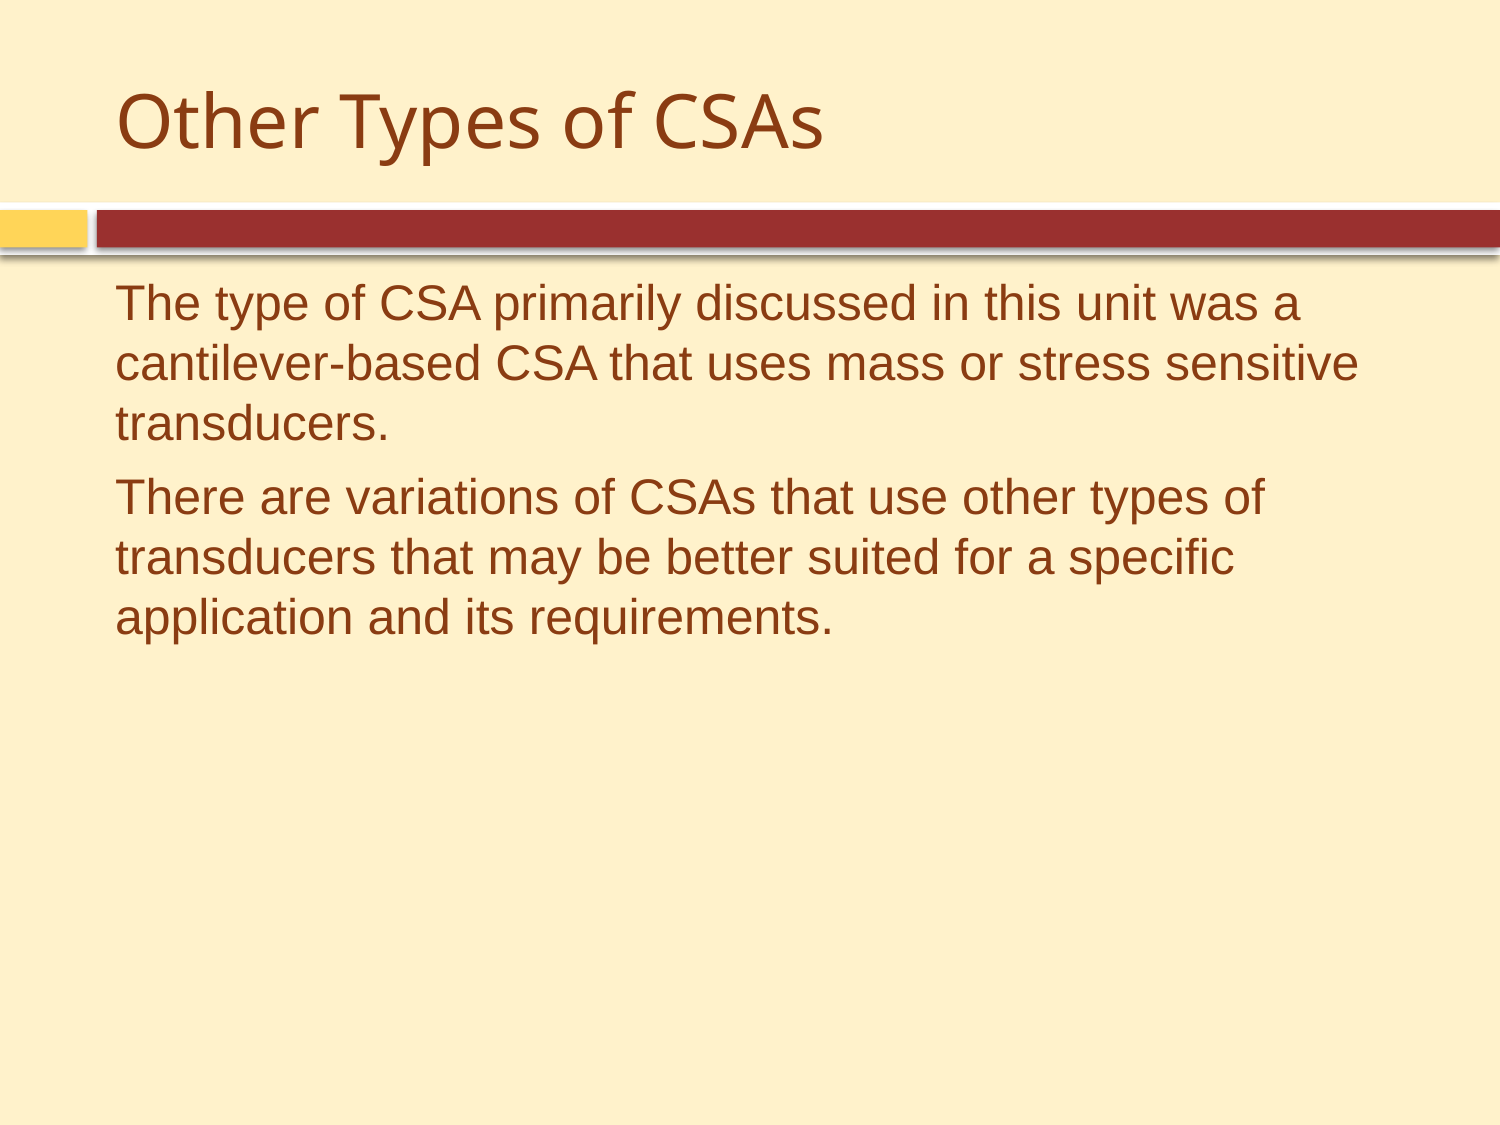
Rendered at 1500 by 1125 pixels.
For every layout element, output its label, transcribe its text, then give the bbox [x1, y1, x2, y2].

title Other Types of CSAs [100, 37, 1438, 200]
list The type of CSA primarily discussed in this unit was a cantilever-based CSA that uses mass or stress sensitive transducers. There are variations of CSAs that use other types of transducers that may be better suited for a specific application and its requirements. [100, 262, 1438, 1000]
